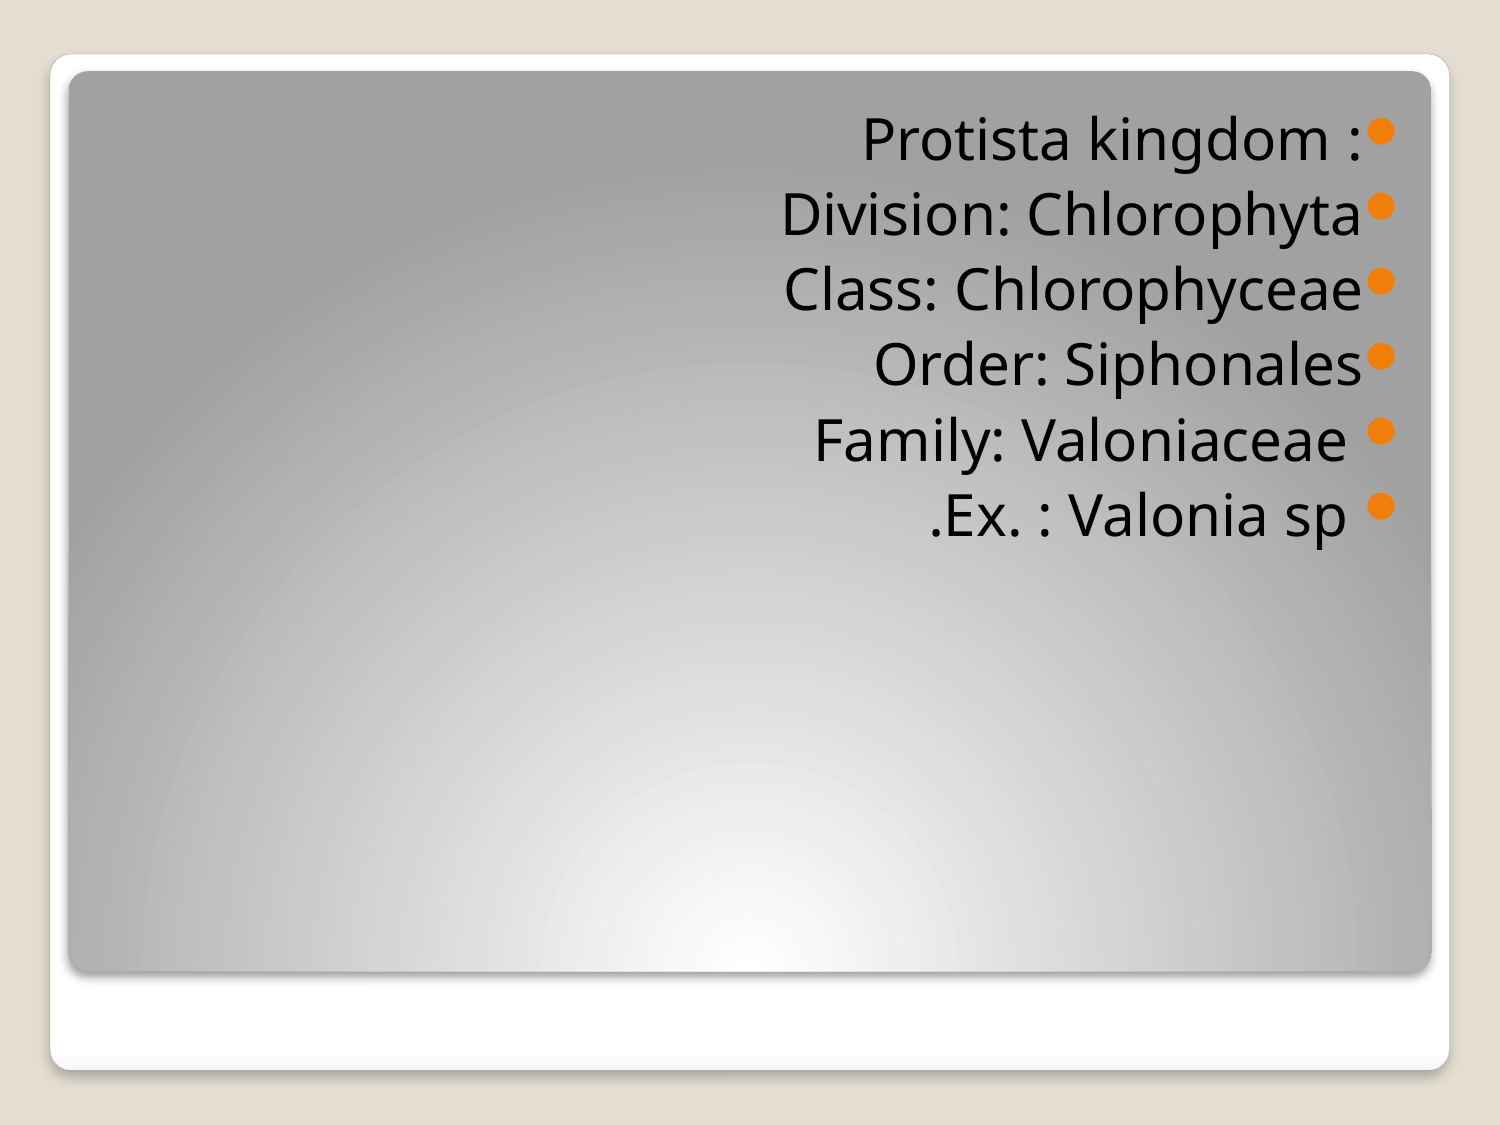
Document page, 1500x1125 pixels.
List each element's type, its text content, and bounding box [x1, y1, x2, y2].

list : Protista kingdom Division: Chlorophyta Class: Chlorophyceae Order: Siphonales Family: Valoniaceae Ex. : Valonia sp. [82, 86, 1425, 774]
